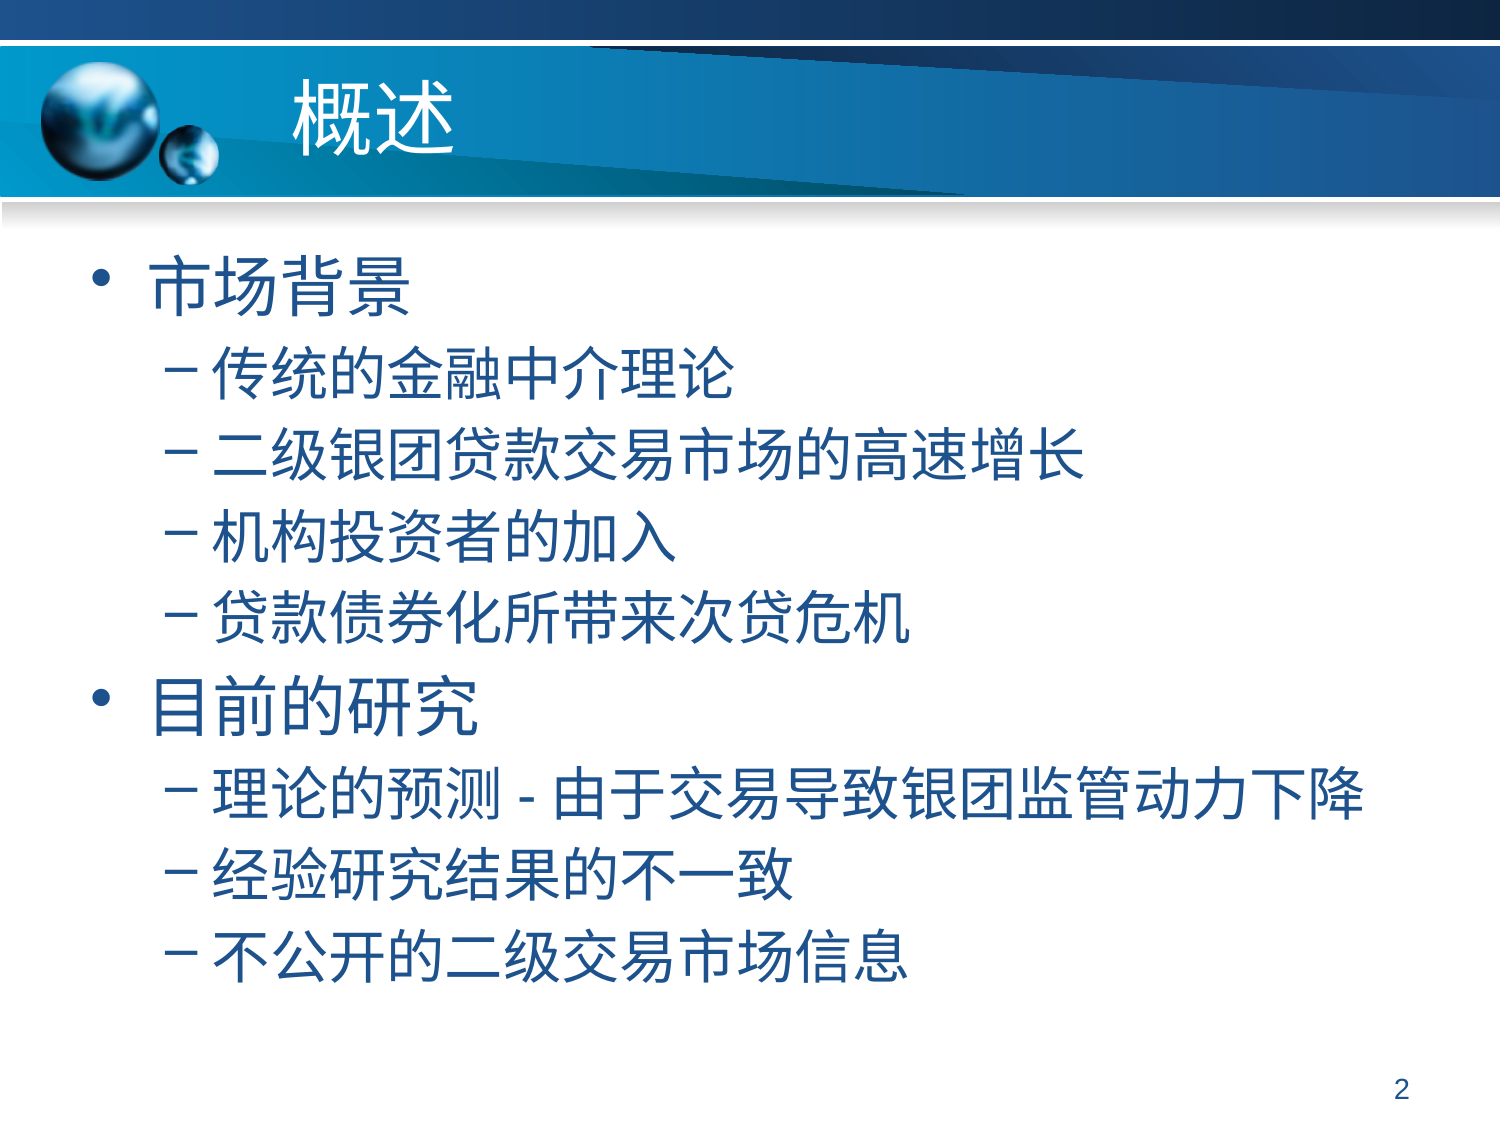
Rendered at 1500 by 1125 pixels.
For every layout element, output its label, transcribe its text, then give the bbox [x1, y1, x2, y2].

picture [42, 63, 159, 180]
picture [160, 126, 218, 184]
list 市场背景 传统的金融中介理论 二级银团贷款交易市场的高速增长 机构投资者的加入 贷款债券化所带来次贷危机 目前的研究 理论的预测-由于交易导致银团监管动力下降 经验研究结果的不一致 不公开的二级交易市场信息 [75, 237, 1425, 1050]
title 概述 [275, 45, 1363, 188]
slide_number 2 [1074, 1062, 1425, 1103]
